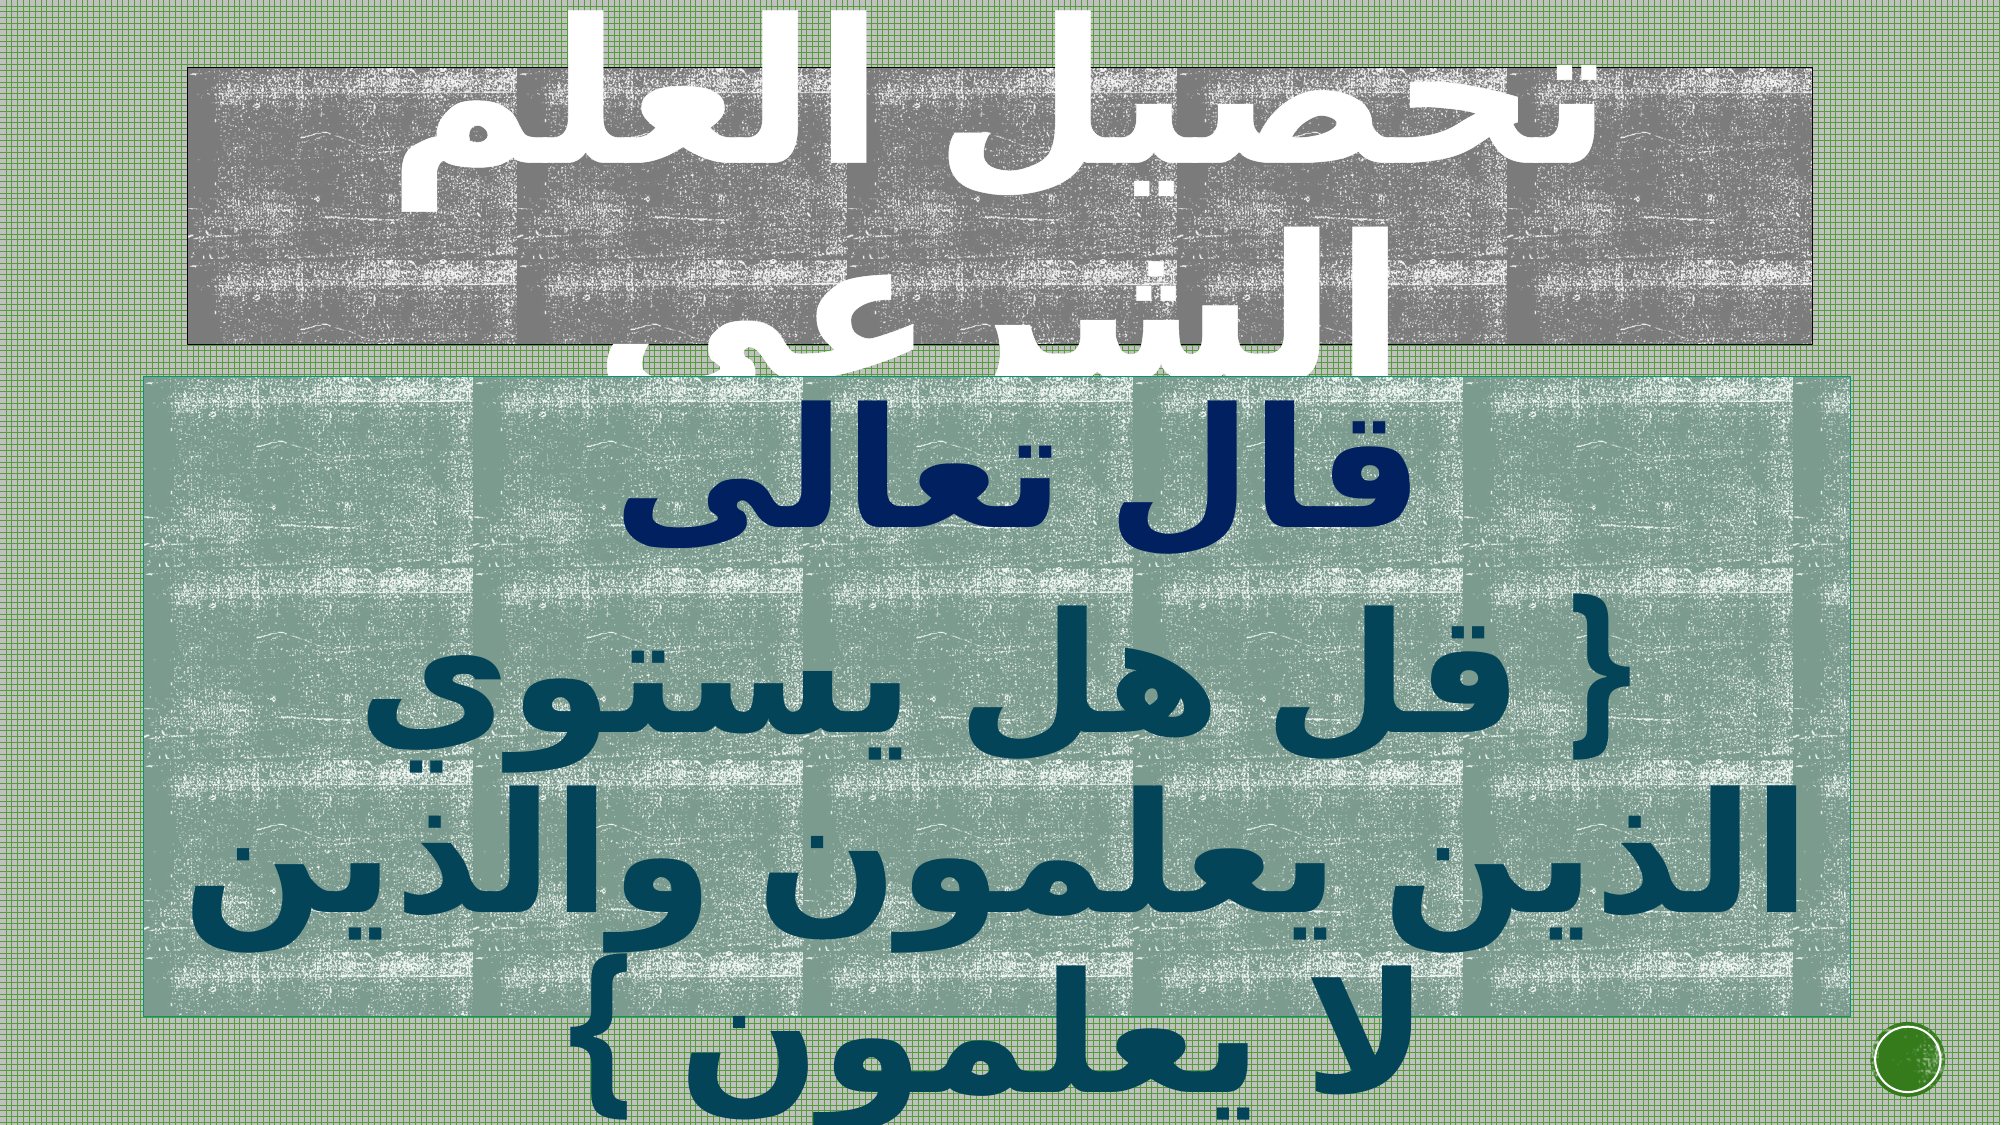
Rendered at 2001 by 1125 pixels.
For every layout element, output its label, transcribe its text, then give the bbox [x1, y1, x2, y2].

list قال تعالى { قل هل يستوي الذين يعلمون والذين لا يعلمون } [143, 376, 1851, 1017]
title تحصيل العلم الشرعي [187, 67, 1813, 345]
